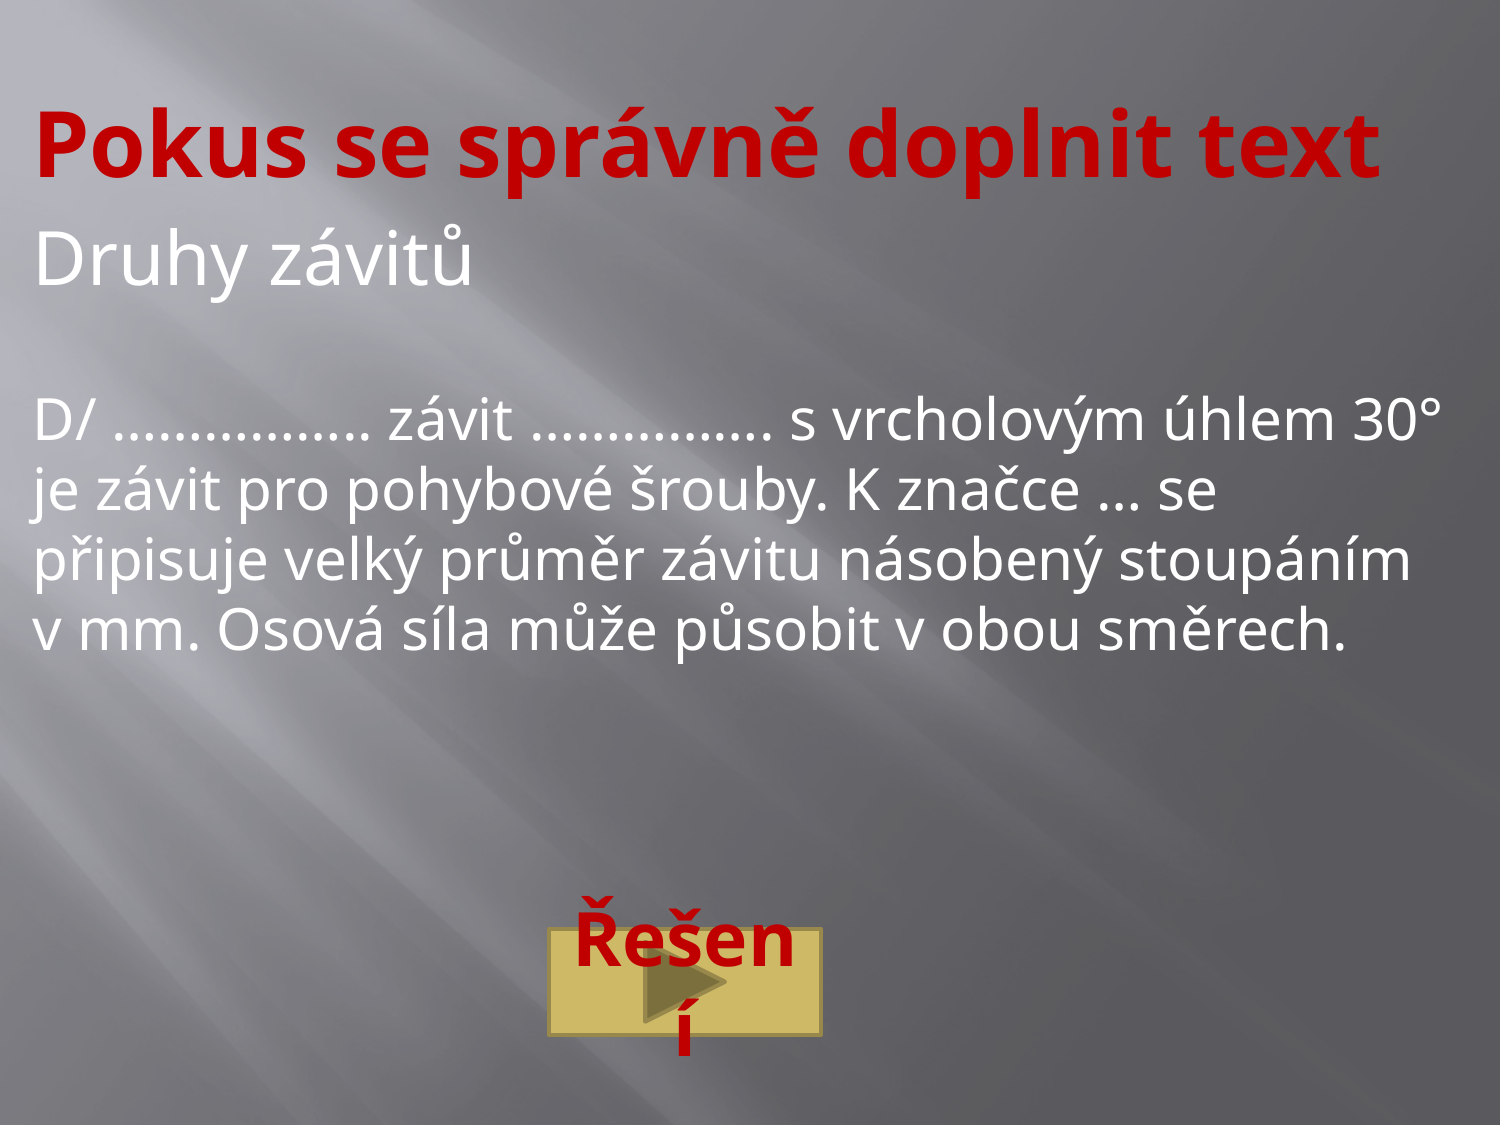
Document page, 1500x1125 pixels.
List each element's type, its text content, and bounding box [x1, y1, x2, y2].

text_box Řešení [547, 927, 823, 1037]
list Pokus se správně doplnit text Druhy závitů D/ …………….. závit ……………. s vrcholovým úhlem 30° je závit pro pohybové šrouby. K značce … se připisuje velký průměr závitu násobený stoupáním v mm. Osová síla může působit v obou směrech. [17, 78, 1459, 1005]
